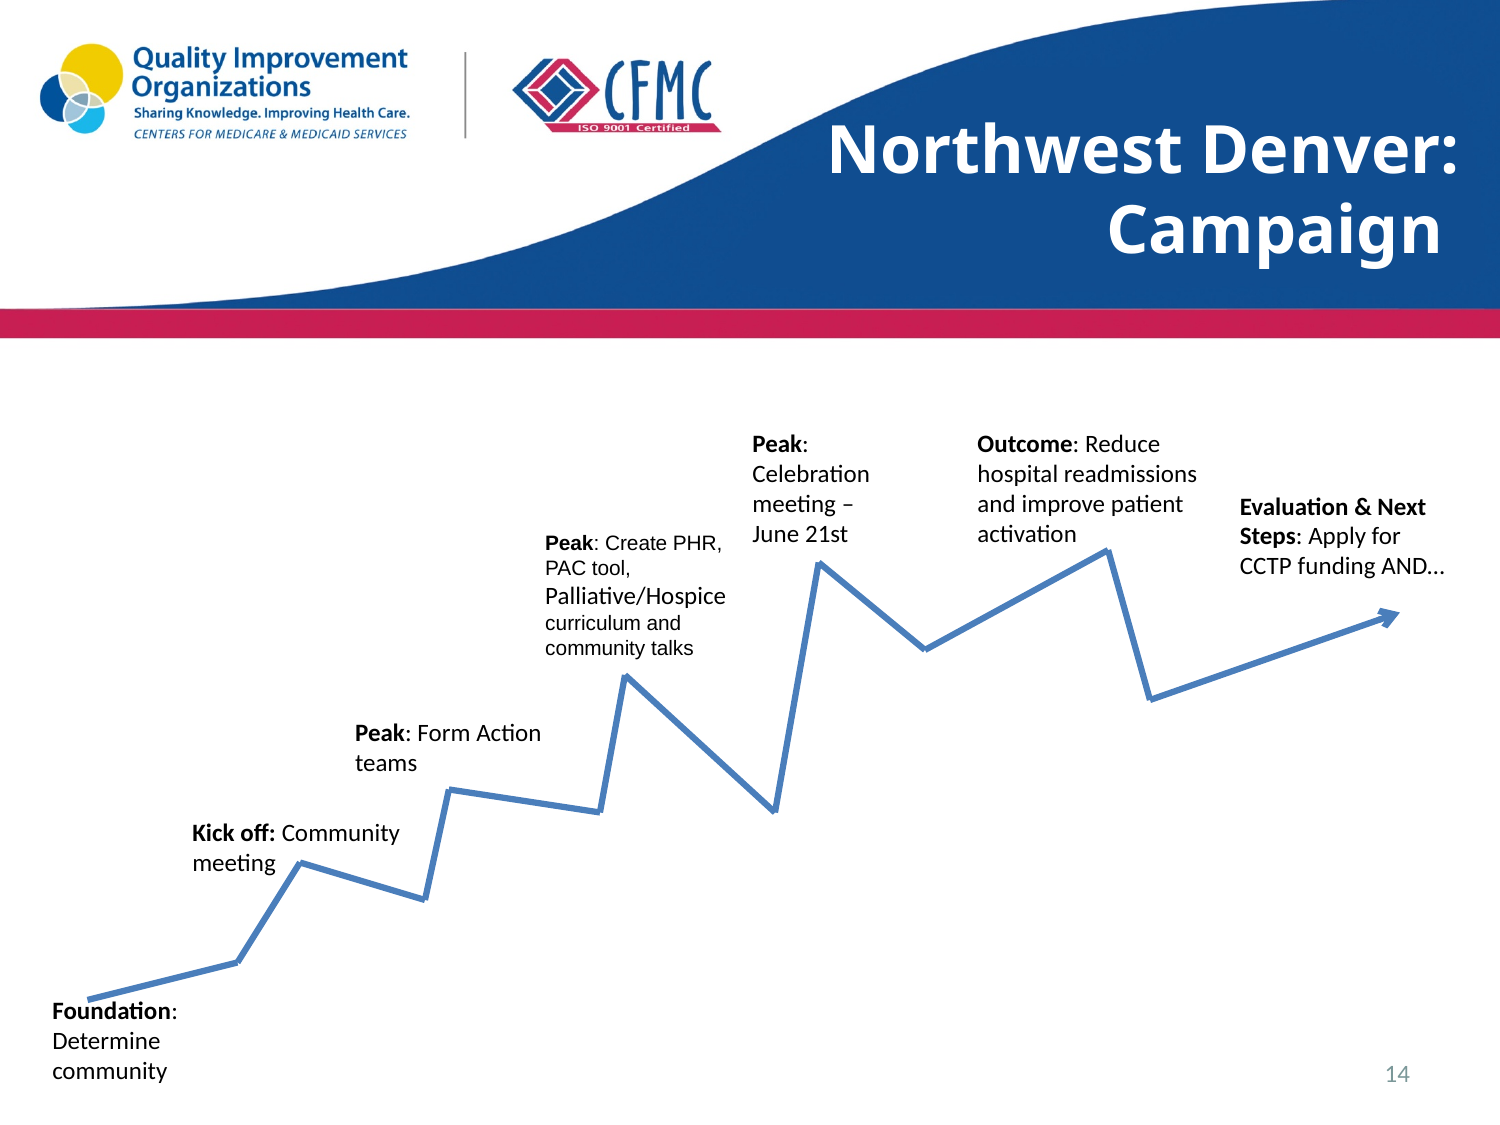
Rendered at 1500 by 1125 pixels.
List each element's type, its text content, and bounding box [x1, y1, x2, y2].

title Northwest Denver: Campaign [762, 99, 1475, 300]
picture [0, 0, 1500, 1125]
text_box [37, 412, 1464, 1094]
